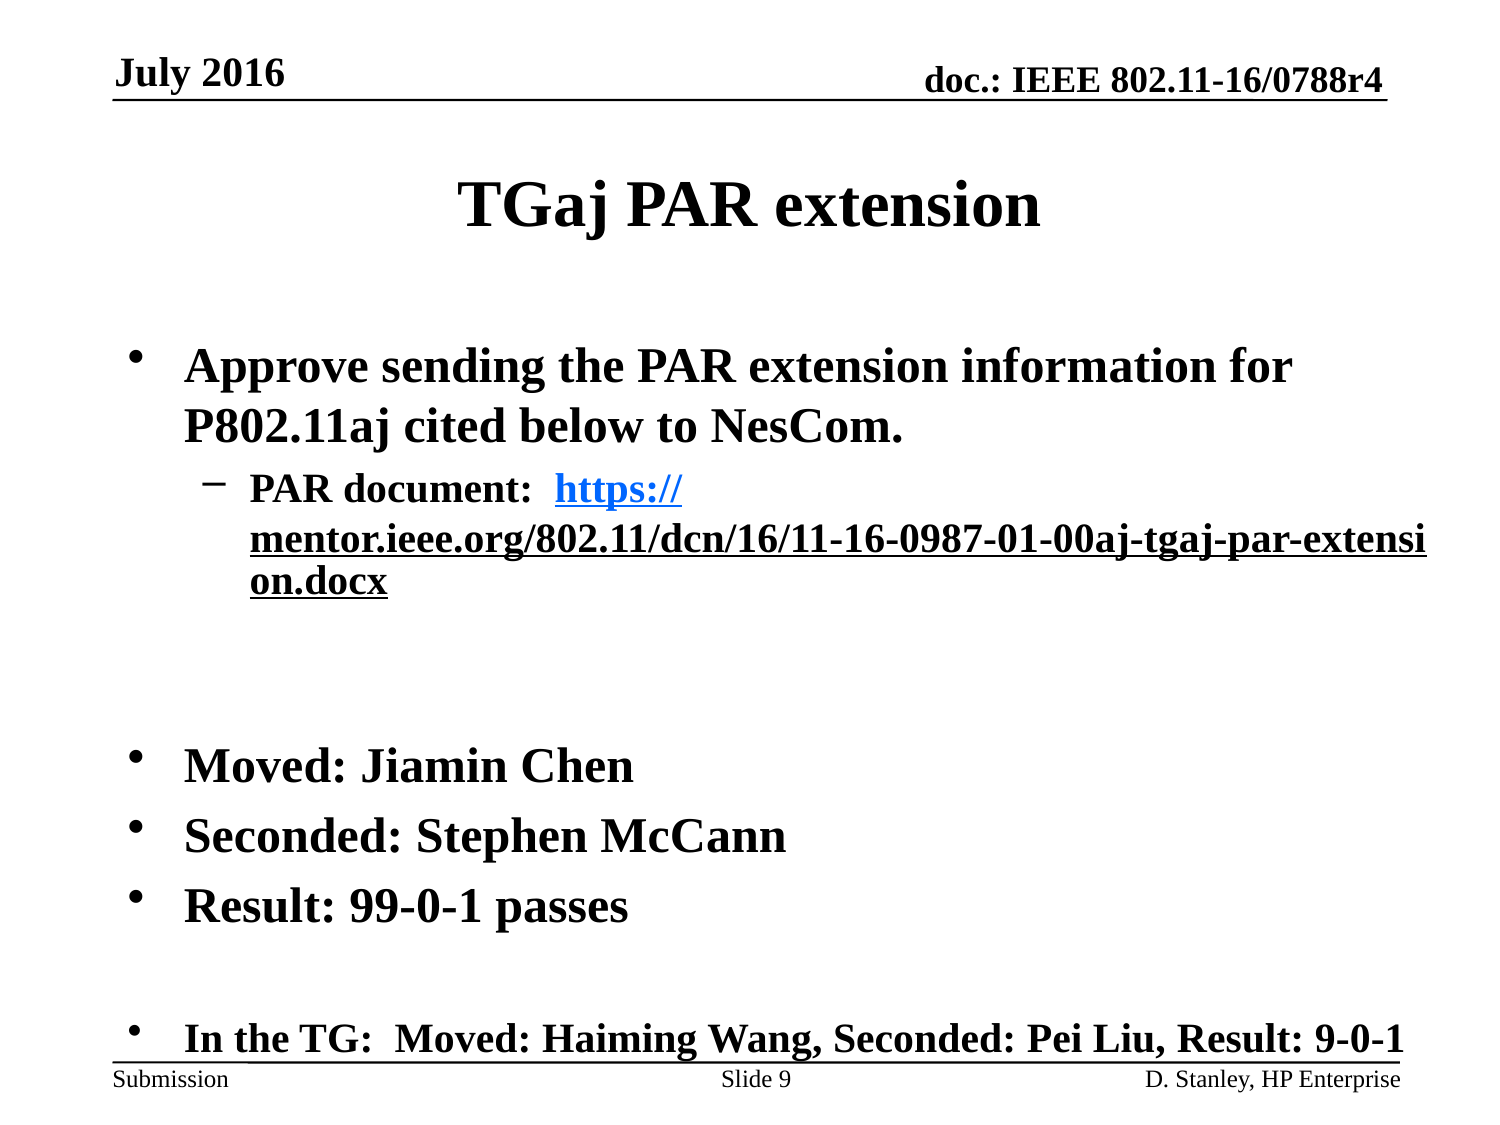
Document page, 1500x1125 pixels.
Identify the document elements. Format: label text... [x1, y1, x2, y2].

slide_number Slide 9 [712, 1061, 800, 1093]
footer D. Stanley, HP Enterprise [878, 1061, 1402, 1093]
list Approve sending the PAR extension information for P802.11aj cited below to NesCom. PAR document: https://mentor.ieee.org/802.11/dcn/16/11-16-0987-01-00aj-tgaj-par-extension.docx Moved: Jiamin Chen Seconded: Stephen McCann Result: 99-0-1 passes In the TG: Moved: Haiming Wang, Seconded: Pei Liu, Result: 9-0-1 [112, 324, 1463, 1038]
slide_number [114, 49, 423, 95]
title TGaj PAR extension [112, 112, 1388, 288]
